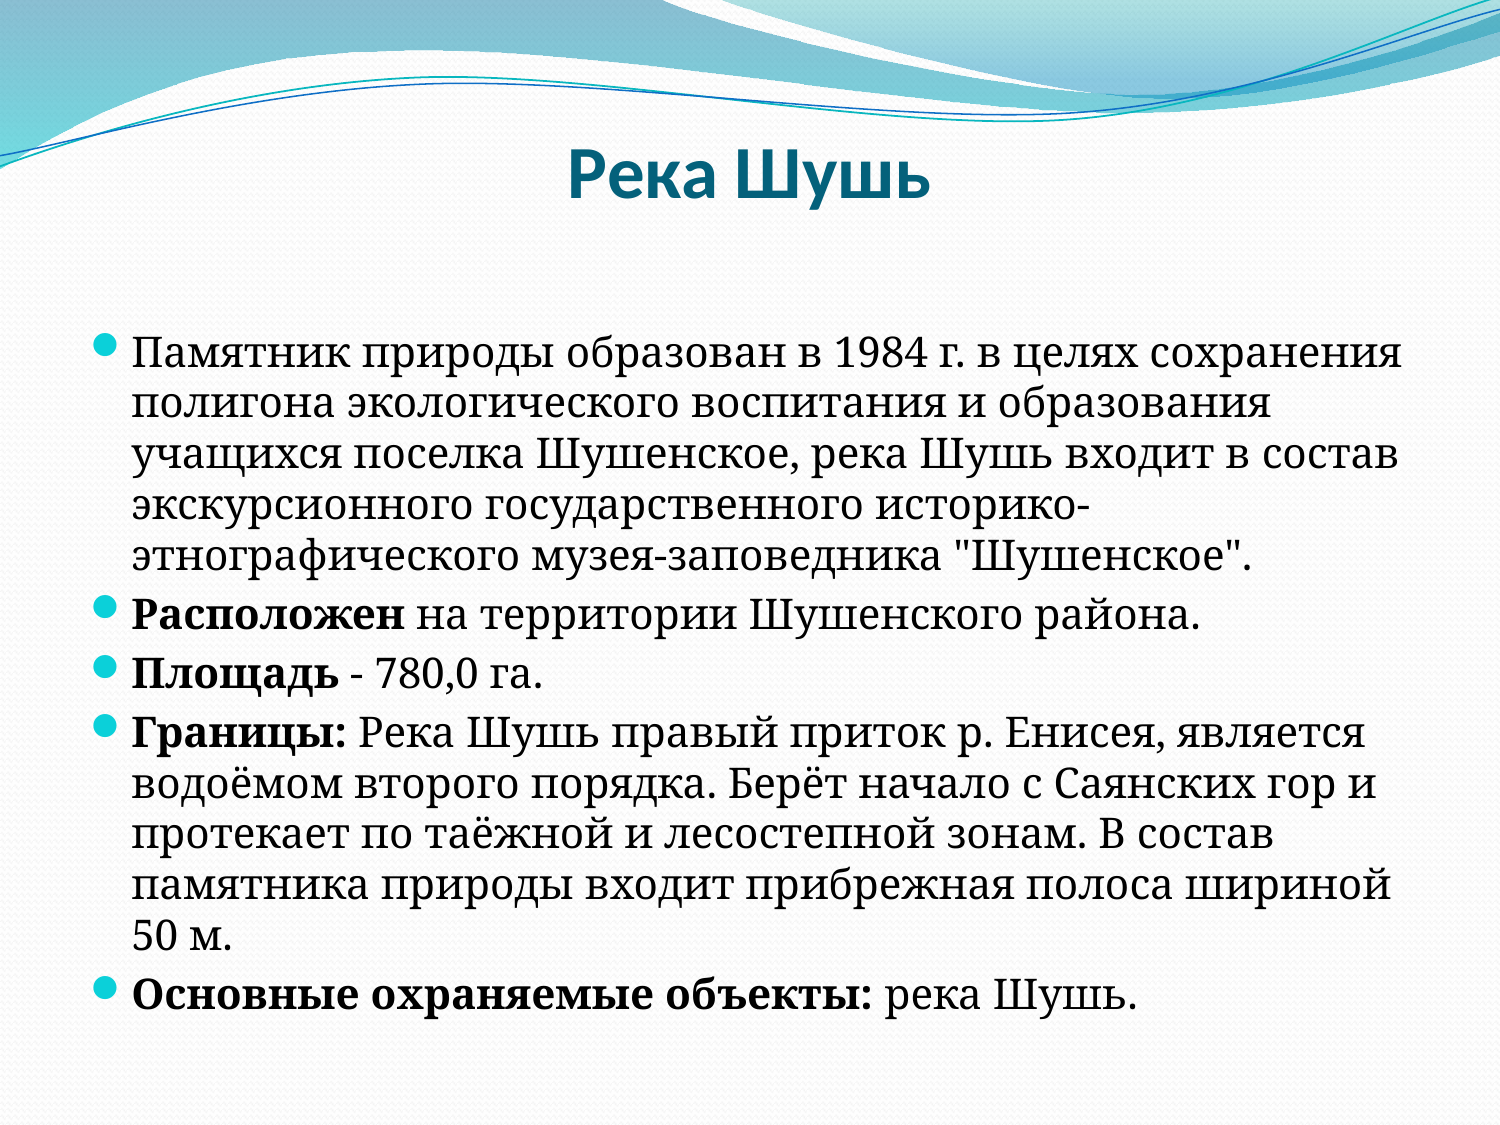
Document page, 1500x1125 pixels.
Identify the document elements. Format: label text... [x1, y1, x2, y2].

title Река Шушь [75, 115, 1425, 304]
list Памятник природы образован в 1984 г. в целях сохранения полигона экологического воспитания и образования учащихся поселка Шушенское, река Шушь входит в состав экскурсионного государственного историко-этнографического музея-заповедника "Шушенское". Расположен на территории Шушенского района. Площадь - 780,0 га. Границы: Река Шушь правый приток р. Енисея, является водоёмом второго порядка. Берёт начало с Саянских гор и протекает по таёжной и лесостепной зонам. В состав памятника природы входит прибрежная полоса шириной 50 м. Основные охраняемые объекты: река Шушь. [75, 317, 1425, 1038]
